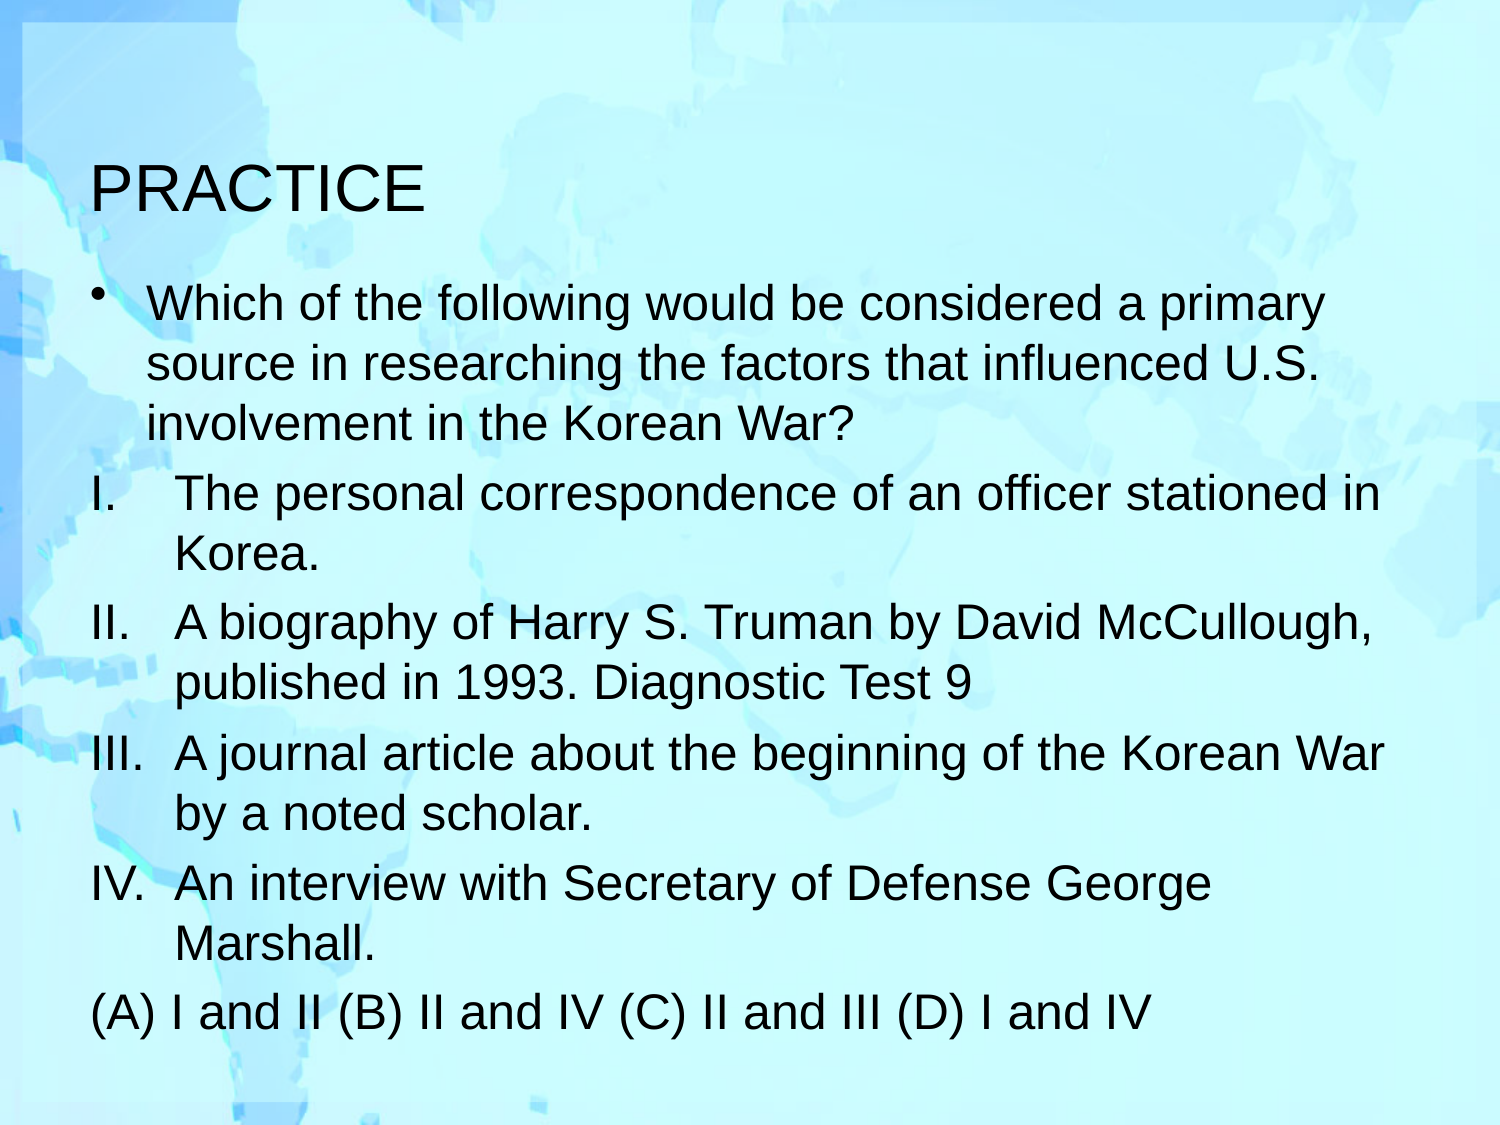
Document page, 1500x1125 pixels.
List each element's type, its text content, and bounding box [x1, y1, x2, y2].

picture [0, 0, 1500, 1125]
list Which of the following would be considered a primary source in researching the factors that influenced U.S. involvement in the Korean War? The personal correspondence of an officer stationed in Korea. A biography of Harry S. Truman by David McCullough, published in 1993. Diagnostic Test 9 A journal article about the beginning of the Korean War by a noted scholar. An interview with Secretary of Defense George Marshall. (A) I and II (B) II and IV (C) II and III (D) I and IV [74, 262, 1425, 1005]
title PRACTICE [74, 45, 1425, 233]
